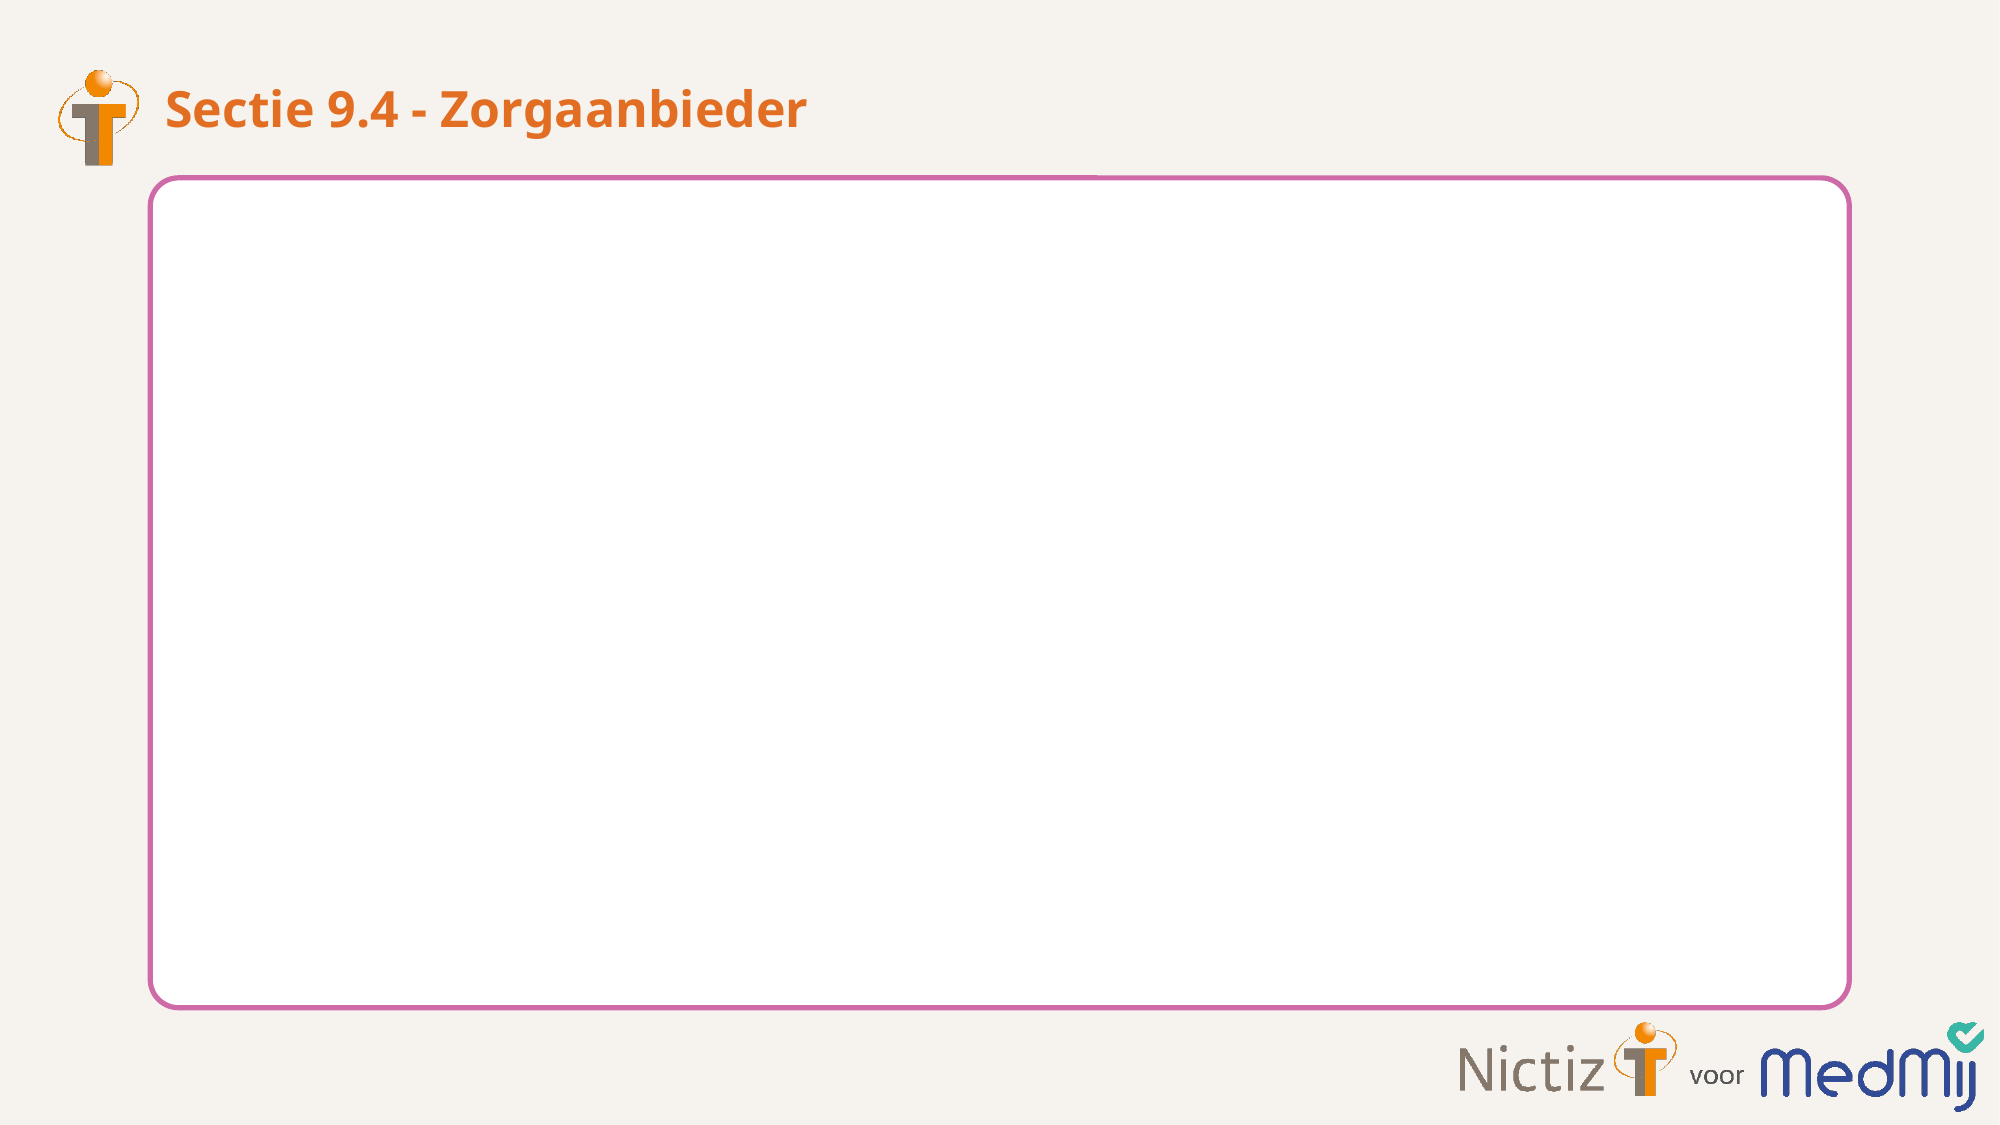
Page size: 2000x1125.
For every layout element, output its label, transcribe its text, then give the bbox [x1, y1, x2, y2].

picture [50, 66, 151, 187]
picture [1457, 1019, 1988, 1113]
title Sectie 9.4 - Zorgaanbieder [150, 76, 1850, 165]
